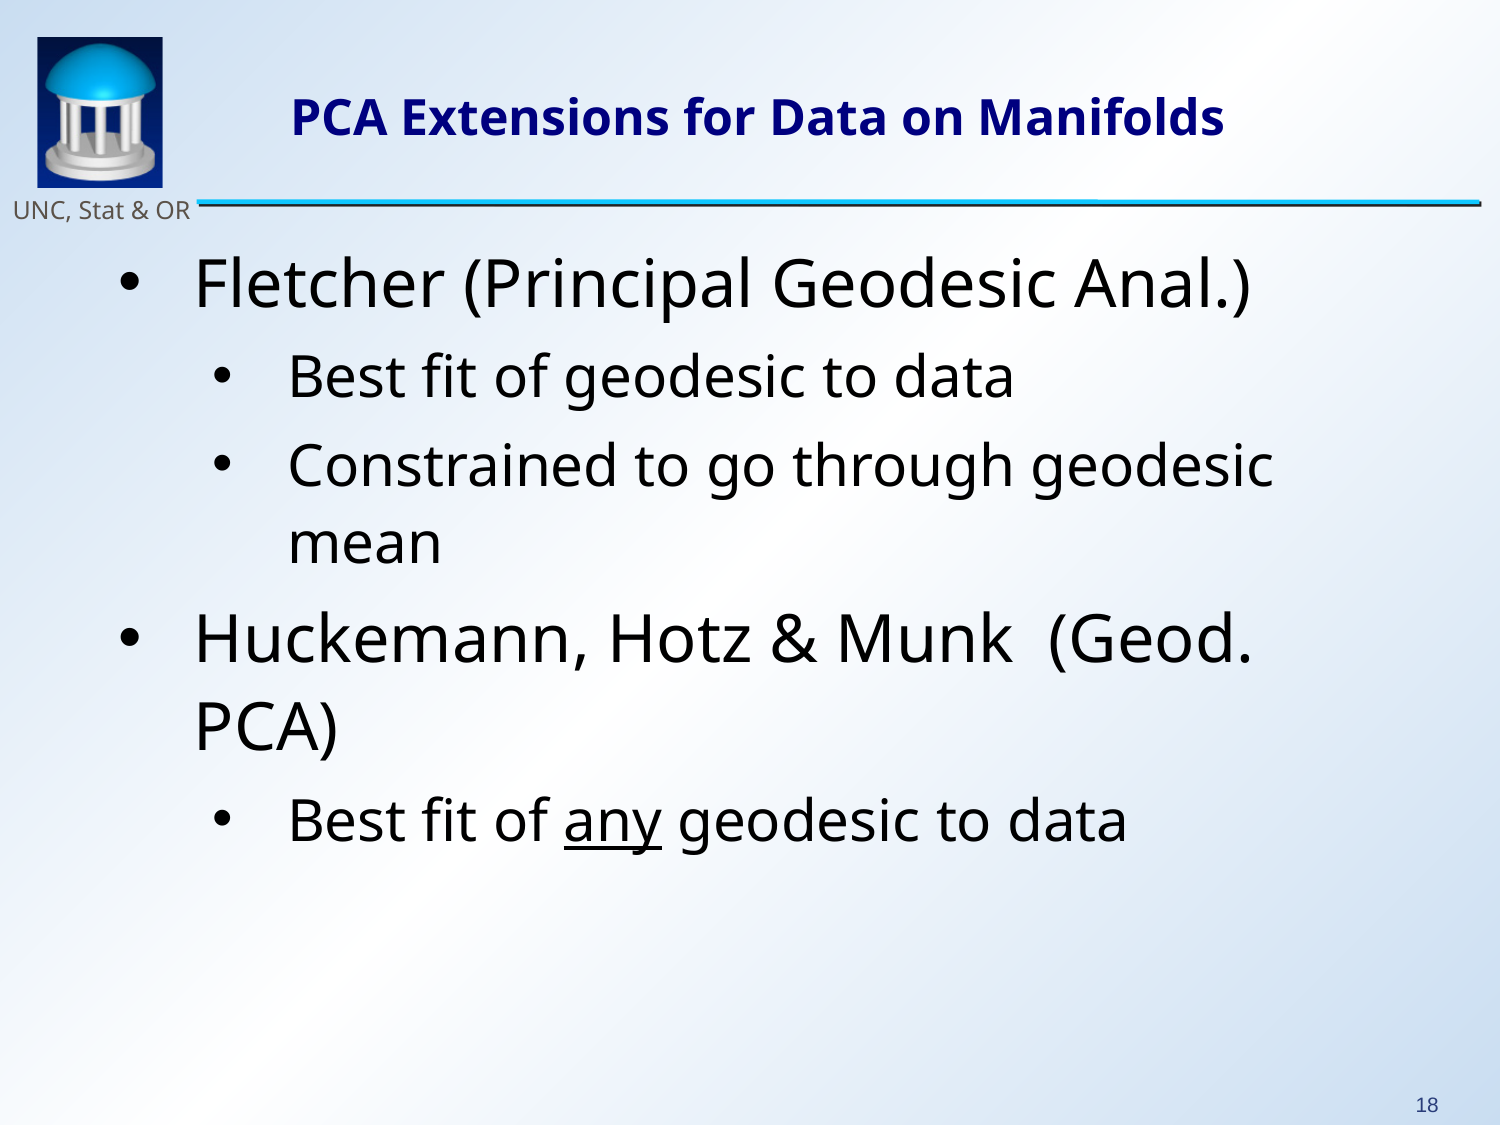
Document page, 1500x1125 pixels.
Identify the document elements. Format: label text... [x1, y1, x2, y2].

list Fletcher (Principal Geodesic Anal.) Best fit of geodesic to data Constrained to go through geodesic mean Huckemann, Hotz & Munk (Geod. PCA) Best fit of any geodesic to data [103, 224, 1432, 1076]
title PCA Extensions for Data on Manifolds [274, 74, 1448, 156]
